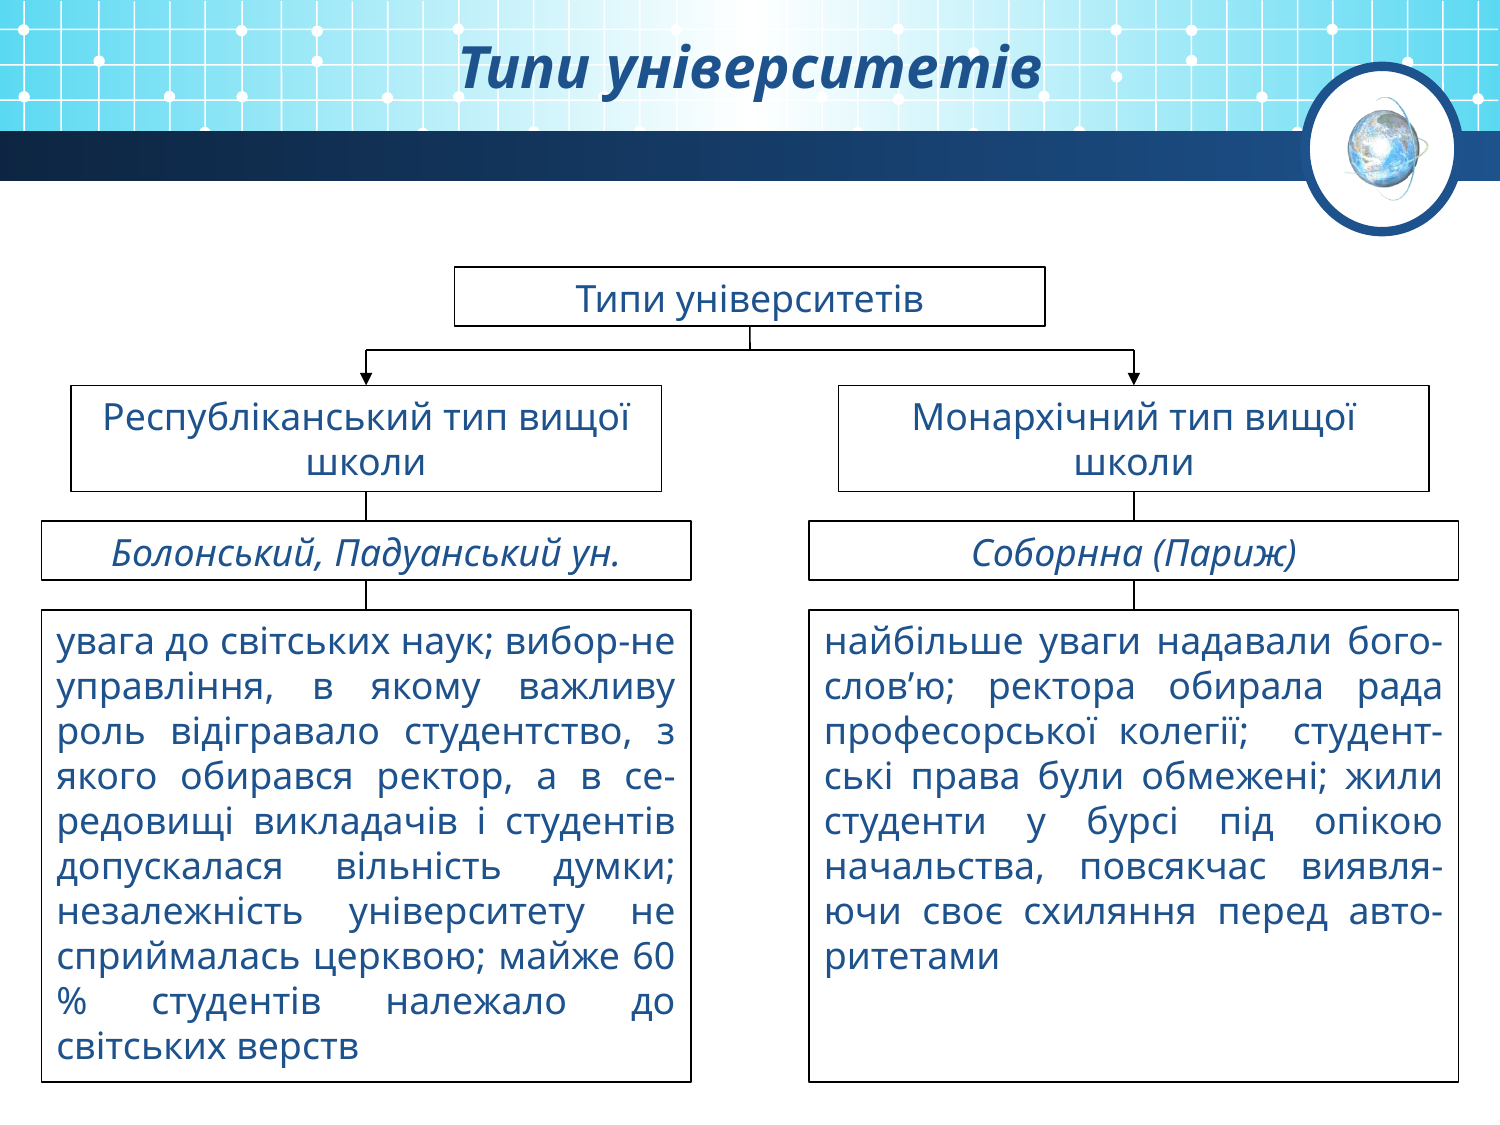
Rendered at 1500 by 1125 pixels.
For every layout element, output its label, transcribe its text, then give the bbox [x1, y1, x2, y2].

text_box увага до світських наук; вибор-не управління, в якому важливу роль відігравало студентство, з якого обирався ректор, а в се-редовищі викладачів і студентів допускалася вільність думки; незалежність університету не сприймалась церквою; майже 60 % студентів належало до світських верств [41, 609, 691, 1083]
title Типи університетів [0, 0, 1500, 130]
text_box Соборнна (Париж) [809, 521, 1459, 581]
picture [1310, 130, 1454, 226]
text_box найбільше уваги надавали бого-слов’ю; ректора обирала рада професорської колегії; студент-ські права були обмежені; жили студенти у бурсі під опікою начальства, повсякчас виявля-ючи своє схиляння перед авто-ритетами [809, 609, 1459, 1083]
text_box Болонський, Падуанський ун. [41, 521, 691, 581]
text_box Республіканський тип вищої школи [70, 385, 662, 492]
text_box Монархічний тип вищої школи [838, 385, 1430, 492]
text_box Типи університетів [454, 267, 1046, 327]
